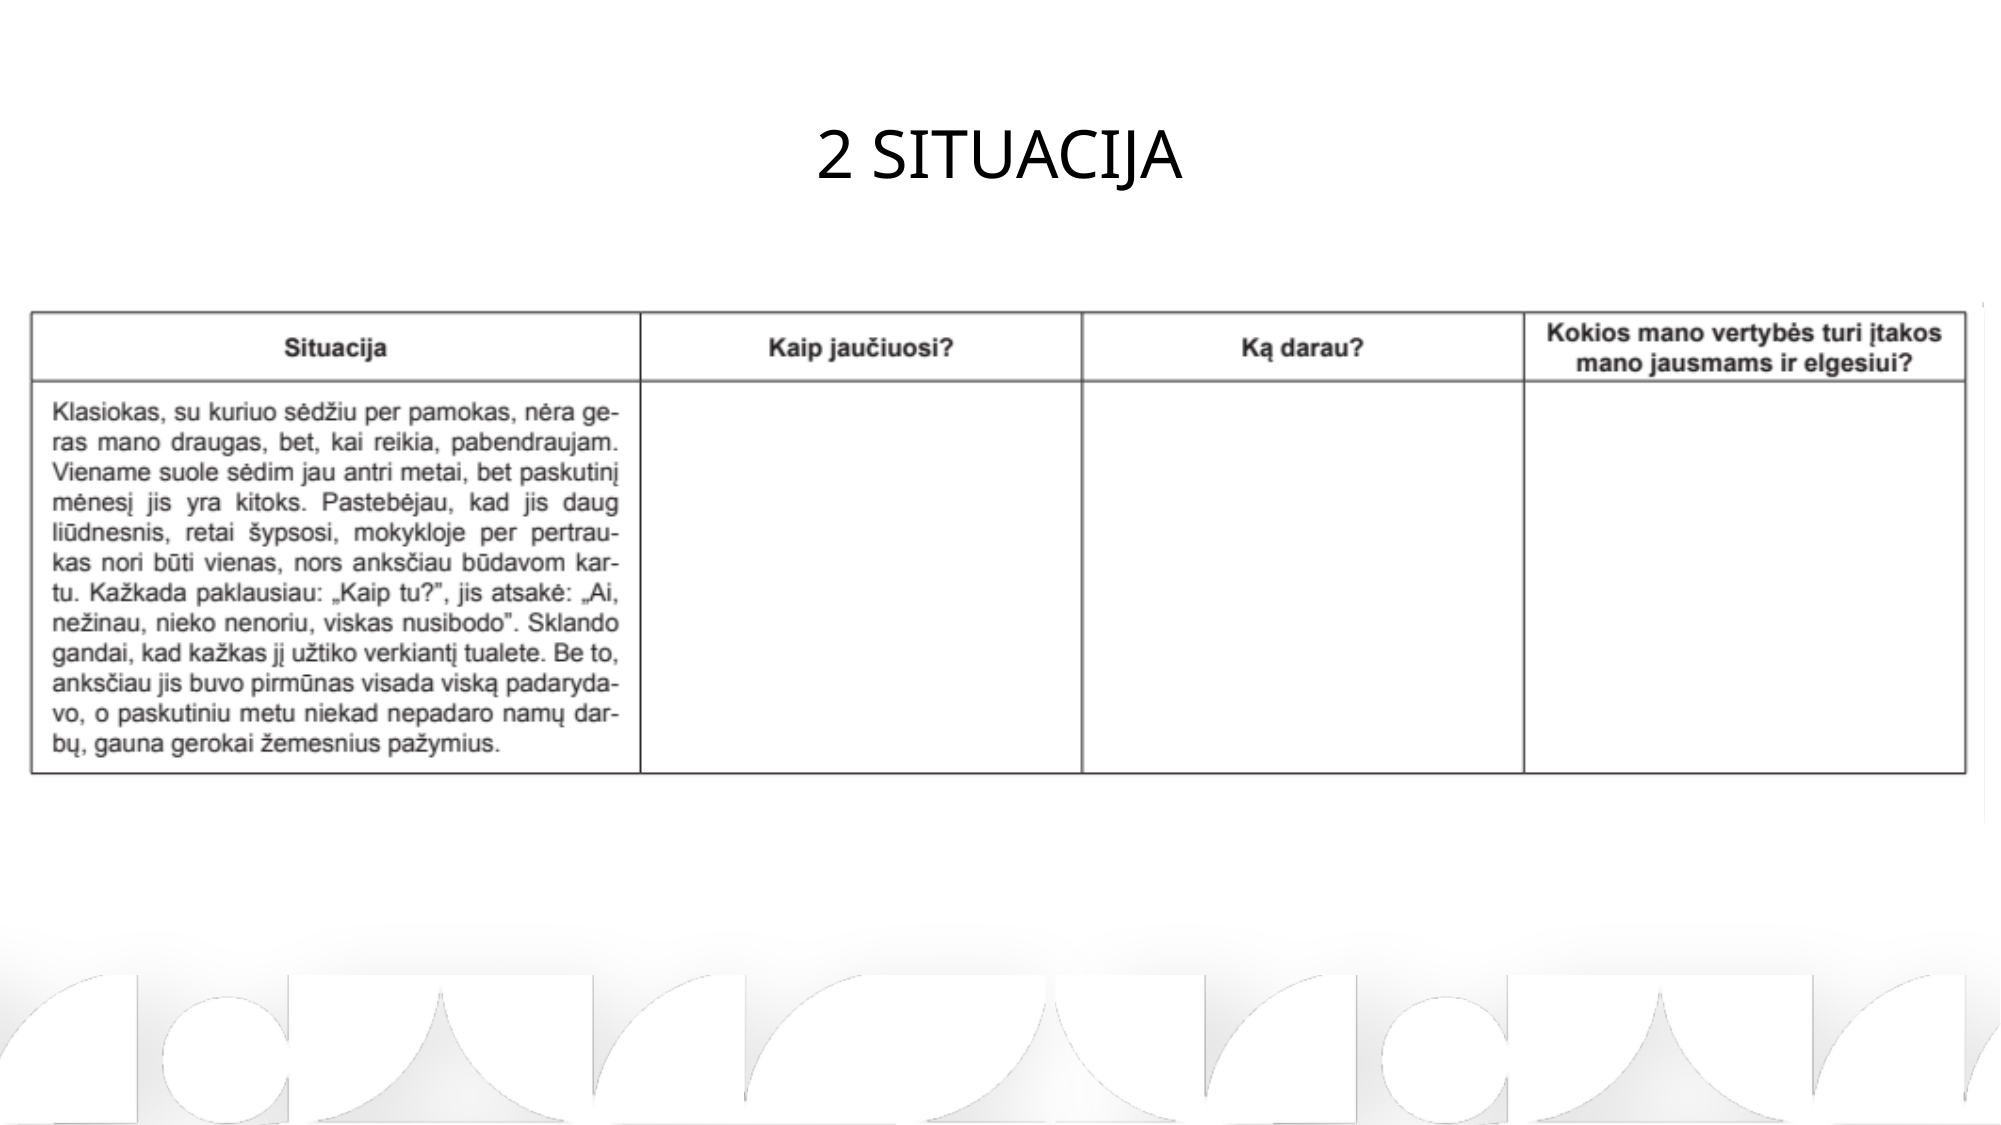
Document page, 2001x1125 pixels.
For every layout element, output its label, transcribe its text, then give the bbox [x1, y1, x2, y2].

text_box 2 situacija [808, 104, 1192, 200]
picture [0, 974, 1046, 1125]
picture [14, 302, 1985, 823]
picture [1055, 974, 2000, 1125]
